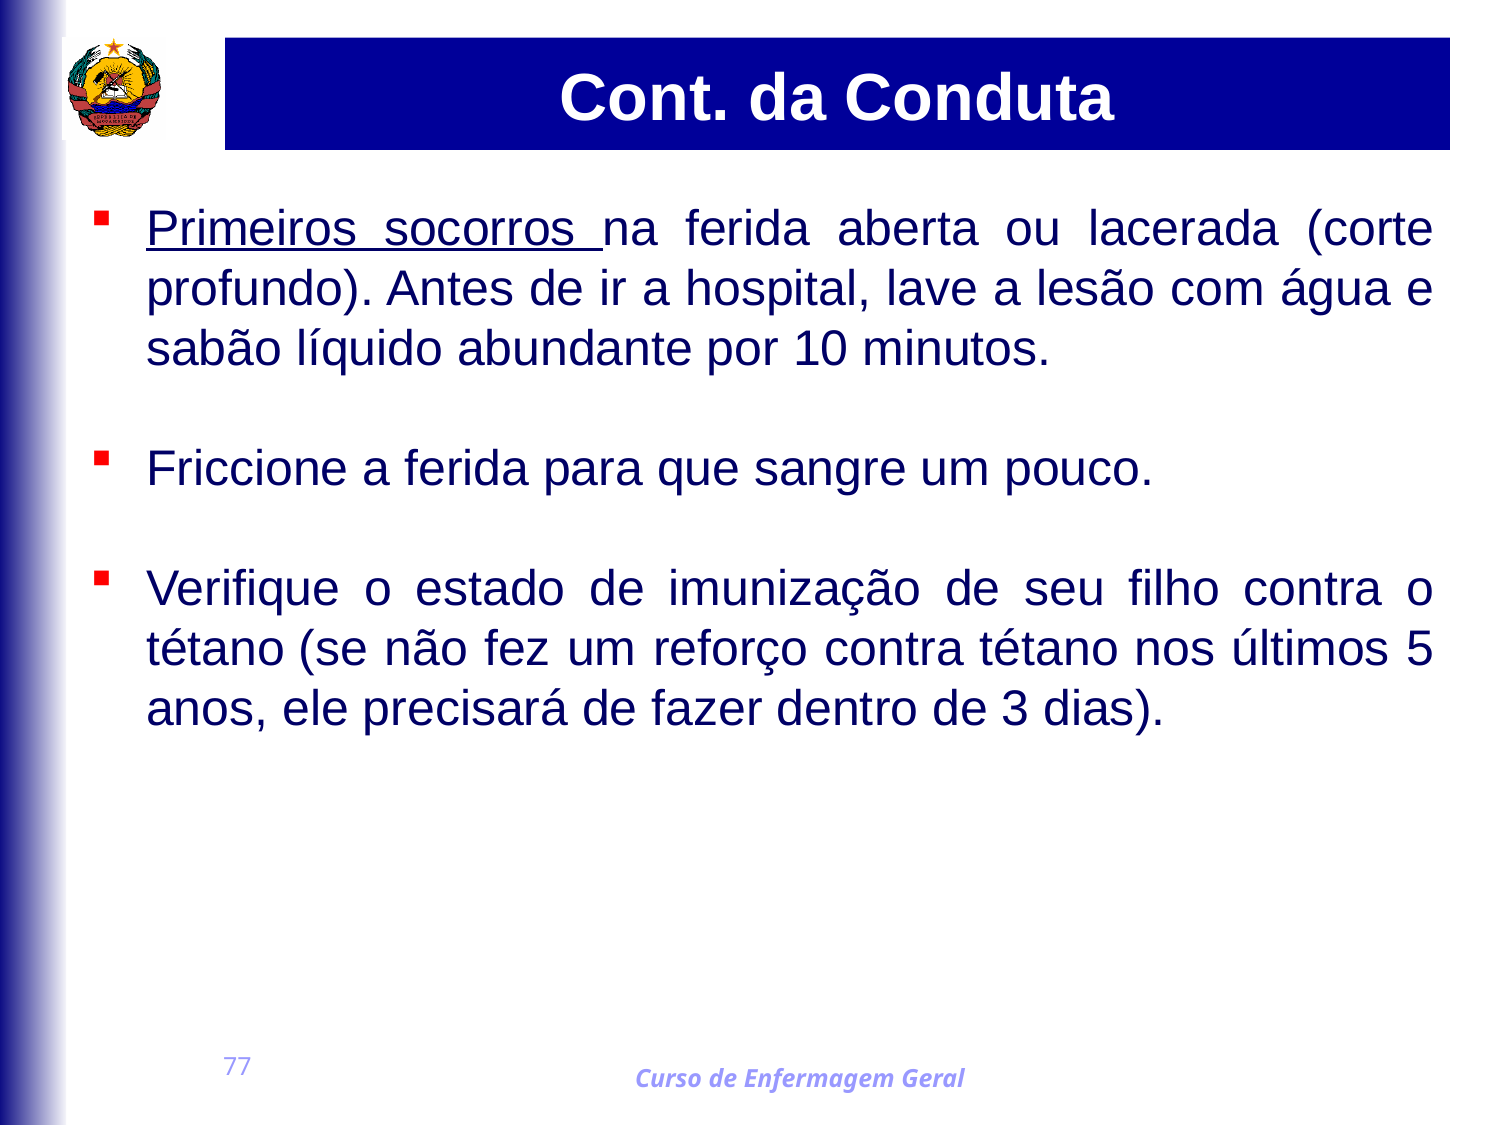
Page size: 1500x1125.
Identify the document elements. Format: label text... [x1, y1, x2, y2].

footer Curso de Enfermagem Geral [499, 1049, 1101, 1101]
slide_number 77 [62, 1037, 413, 1098]
title Cont. da Conduta [224, 37, 1451, 151]
list Primeiros socorros na ferida aberta ou lacerada (corte profundo). Antes de ir a hospital, lave a lesão com água e sabão líquido abundante por 10 minutos. Friccione a ferida para que sangre um pouco. Verifique o estado de imunização de seu filho contra o tétano (se não fez um reforço contra tétano nos últimos 5 anos, ele precisará de fazer dentro de 3 dias). [74, 187, 1451, 1013]
